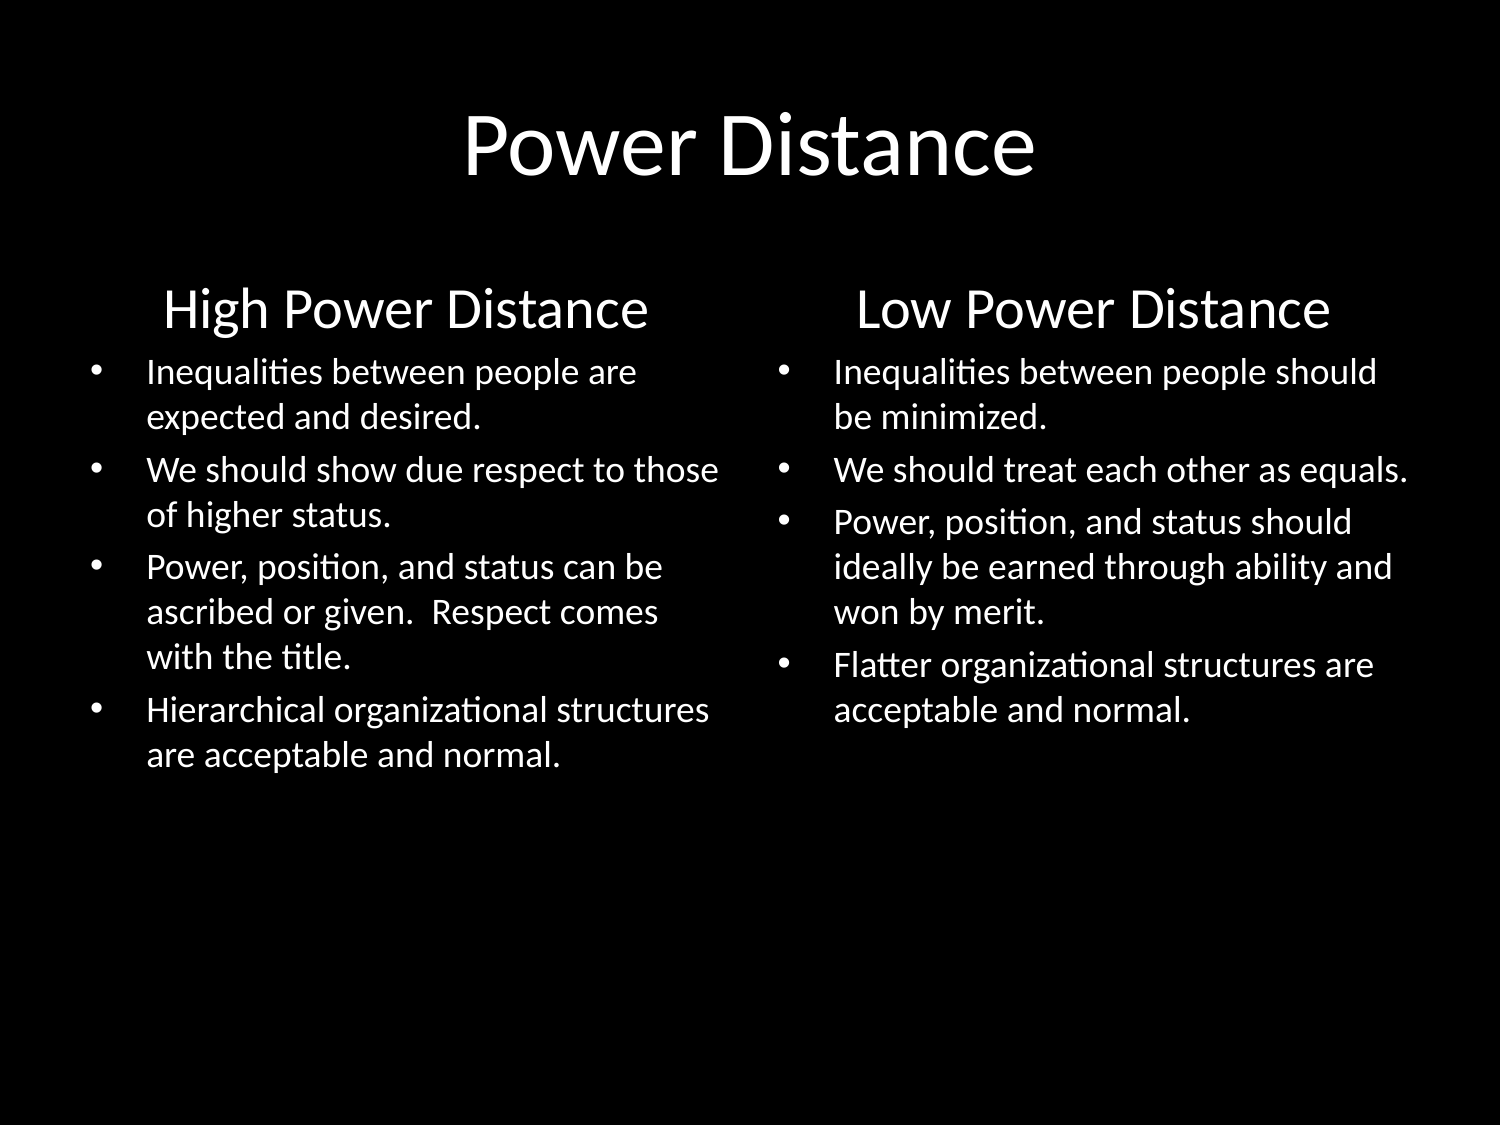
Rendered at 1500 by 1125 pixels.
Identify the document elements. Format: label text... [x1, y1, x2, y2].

list High Power Distance Inequalities between people are expected and desired. We should show due respect to those of higher status. Power, position, and status can be ascribed or given. Respect comes with the title. Hierarchical organizational structures are acceptable and normal. [75, 262, 738, 1005]
list Low Power Distance Inequalities between people should be minimized. We should treat each other as equals. Power, position, and status should ideally be earned through ability and won by merit. Flatter organizational structures are acceptable and normal. [762, 262, 1425, 1005]
title Power Distance [75, 45, 1425, 233]
